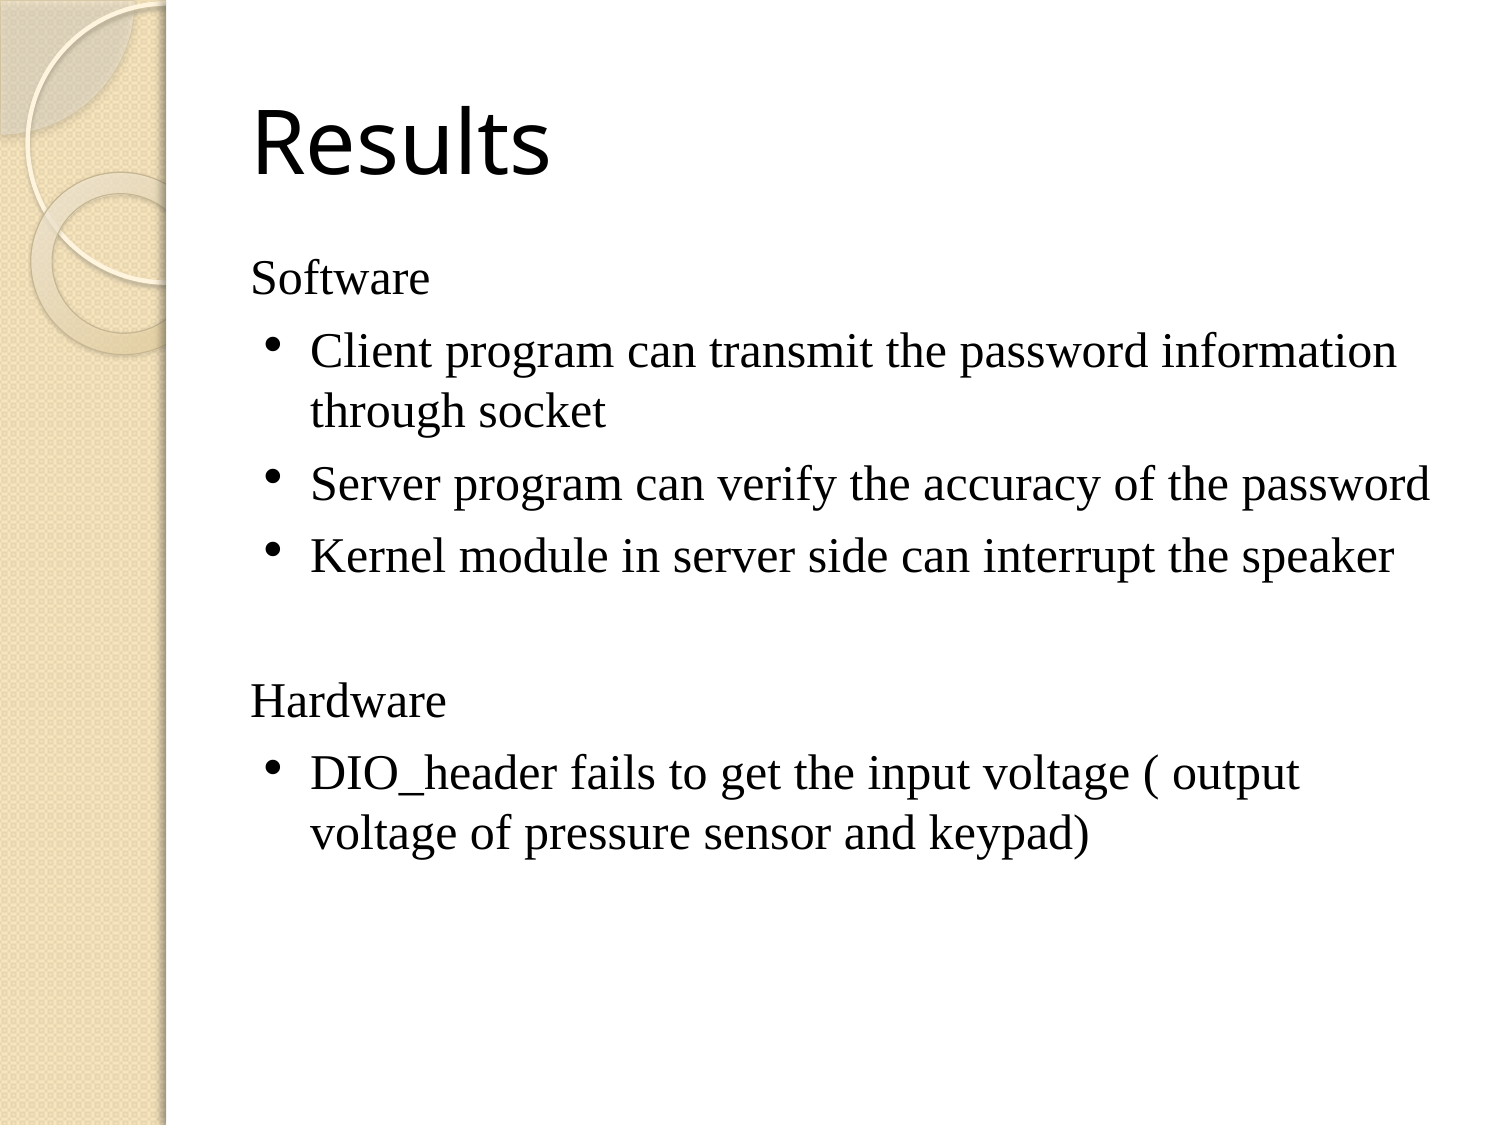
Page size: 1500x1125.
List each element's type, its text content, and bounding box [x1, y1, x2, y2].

list Software Client program can transmit the password information through socket Server program can verify the accuracy of the password Kernel module in server side can interrupt the speaker Hardware DIO_header fails to get the input voltage ( output voltage of pressure sensor and keypad) [235, 237, 1466, 1025]
title Results [235, 45, 1466, 233]
